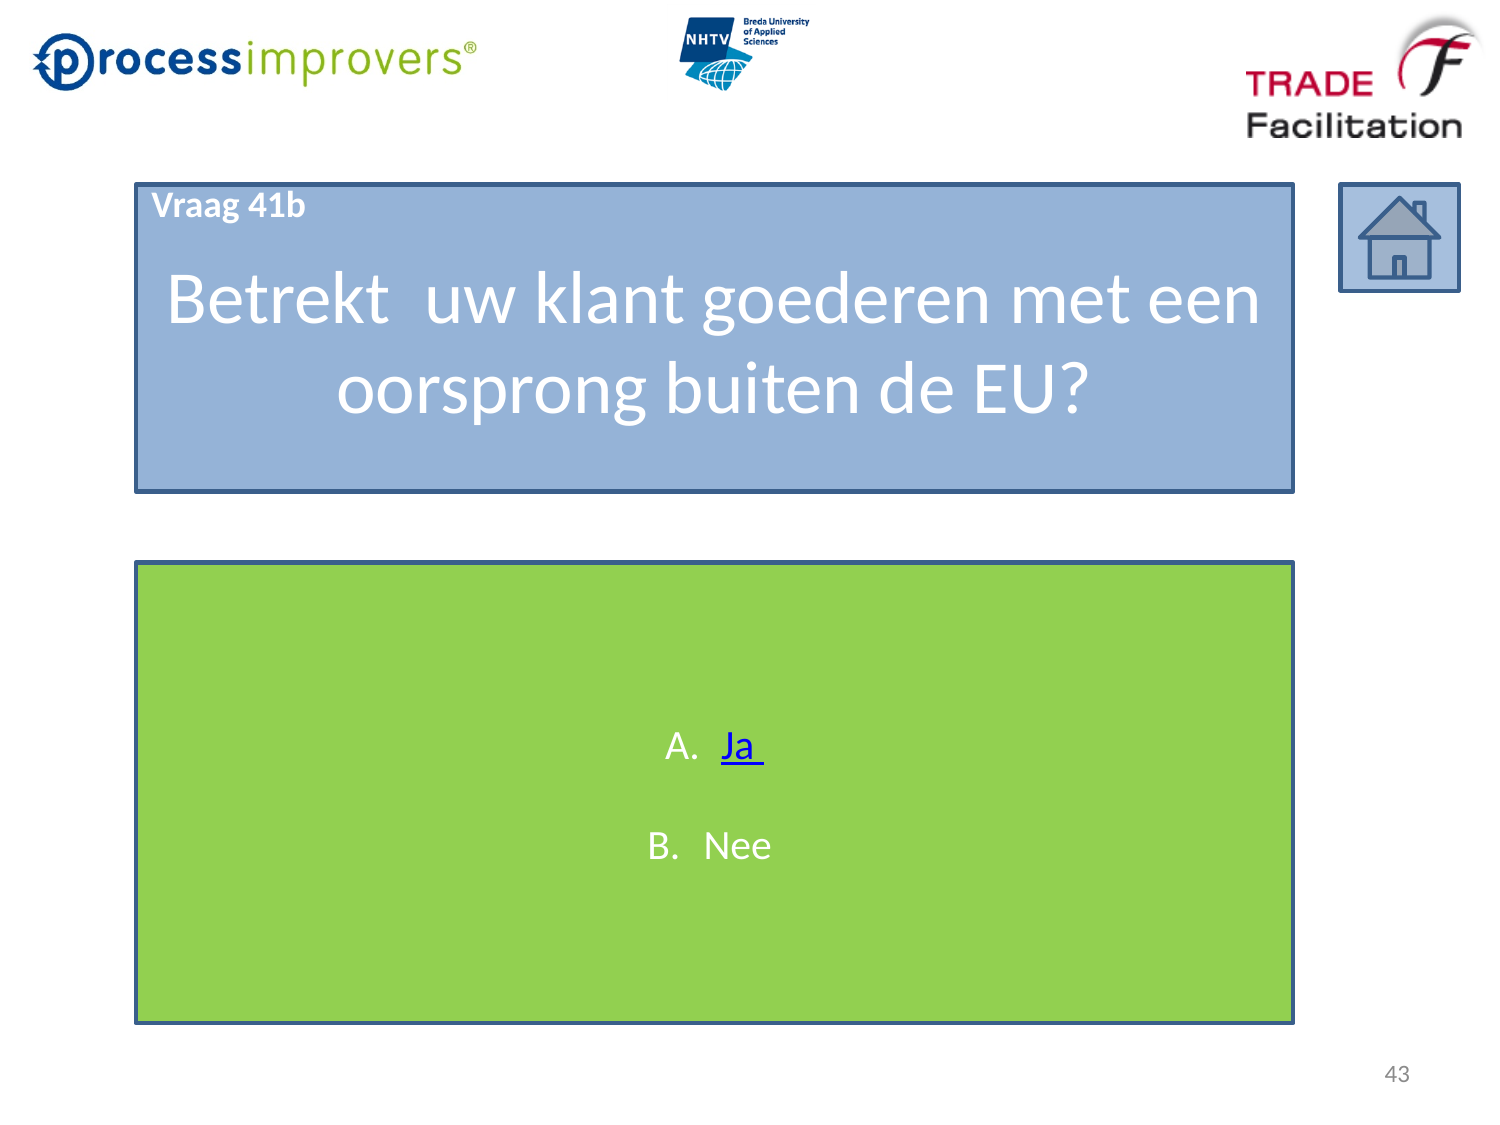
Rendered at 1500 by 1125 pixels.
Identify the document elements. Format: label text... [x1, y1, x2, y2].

text_box Ja Nee [134, 560, 1295, 1025]
picture [1246, 10, 1487, 138]
text_box Vraag 41b [136, 172, 322, 233]
text_box Betrekt uw klant goederen met een oorsprong buiten de EU? [134, 182, 1295, 494]
slide_number 43 [1074, 1042, 1425, 1103]
text_box [1338, 182, 1461, 293]
picture [667, 4, 816, 103]
picture [29, 30, 479, 93]
